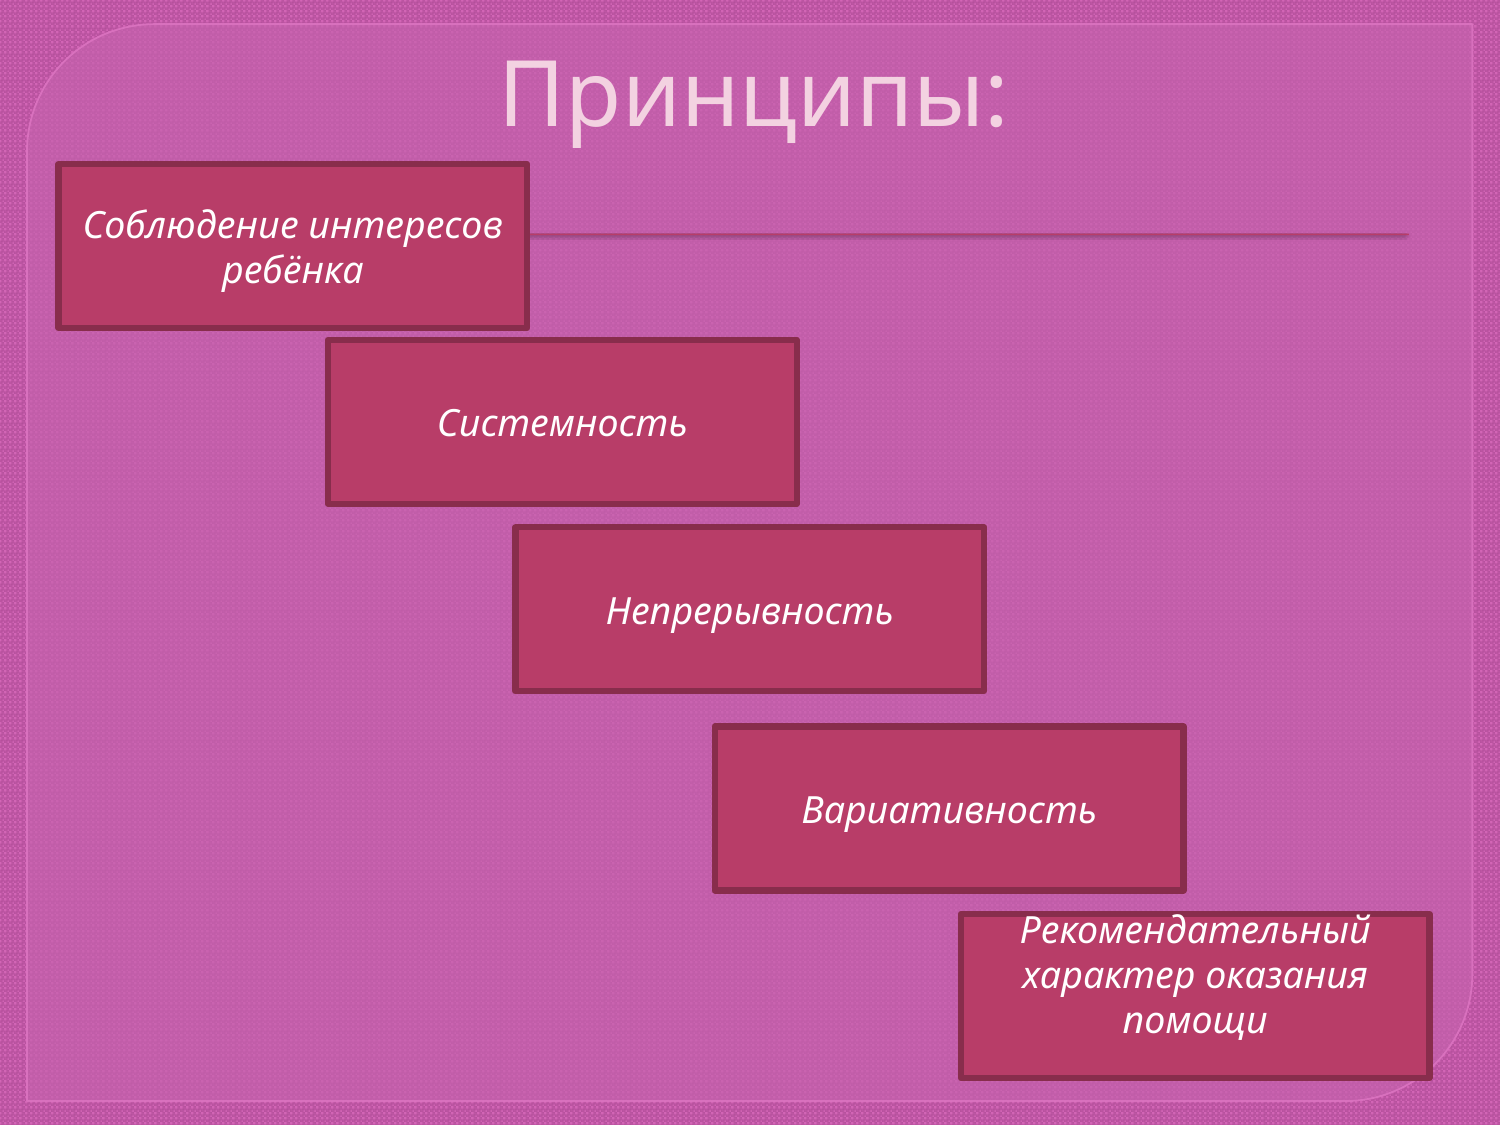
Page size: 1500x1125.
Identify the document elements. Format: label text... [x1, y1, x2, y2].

text_box Непрерывность [512, 524, 987, 694]
title Принципы: [75, 41, 1425, 153]
text_box Системность [325, 337, 800, 507]
text_box Вариативность [712, 723, 1187, 894]
text_box Рекомендательный характер оказания помощи [958, 911, 1433, 1081]
text_box Соблюдение интересов ребёнка [55, 161, 530, 331]
